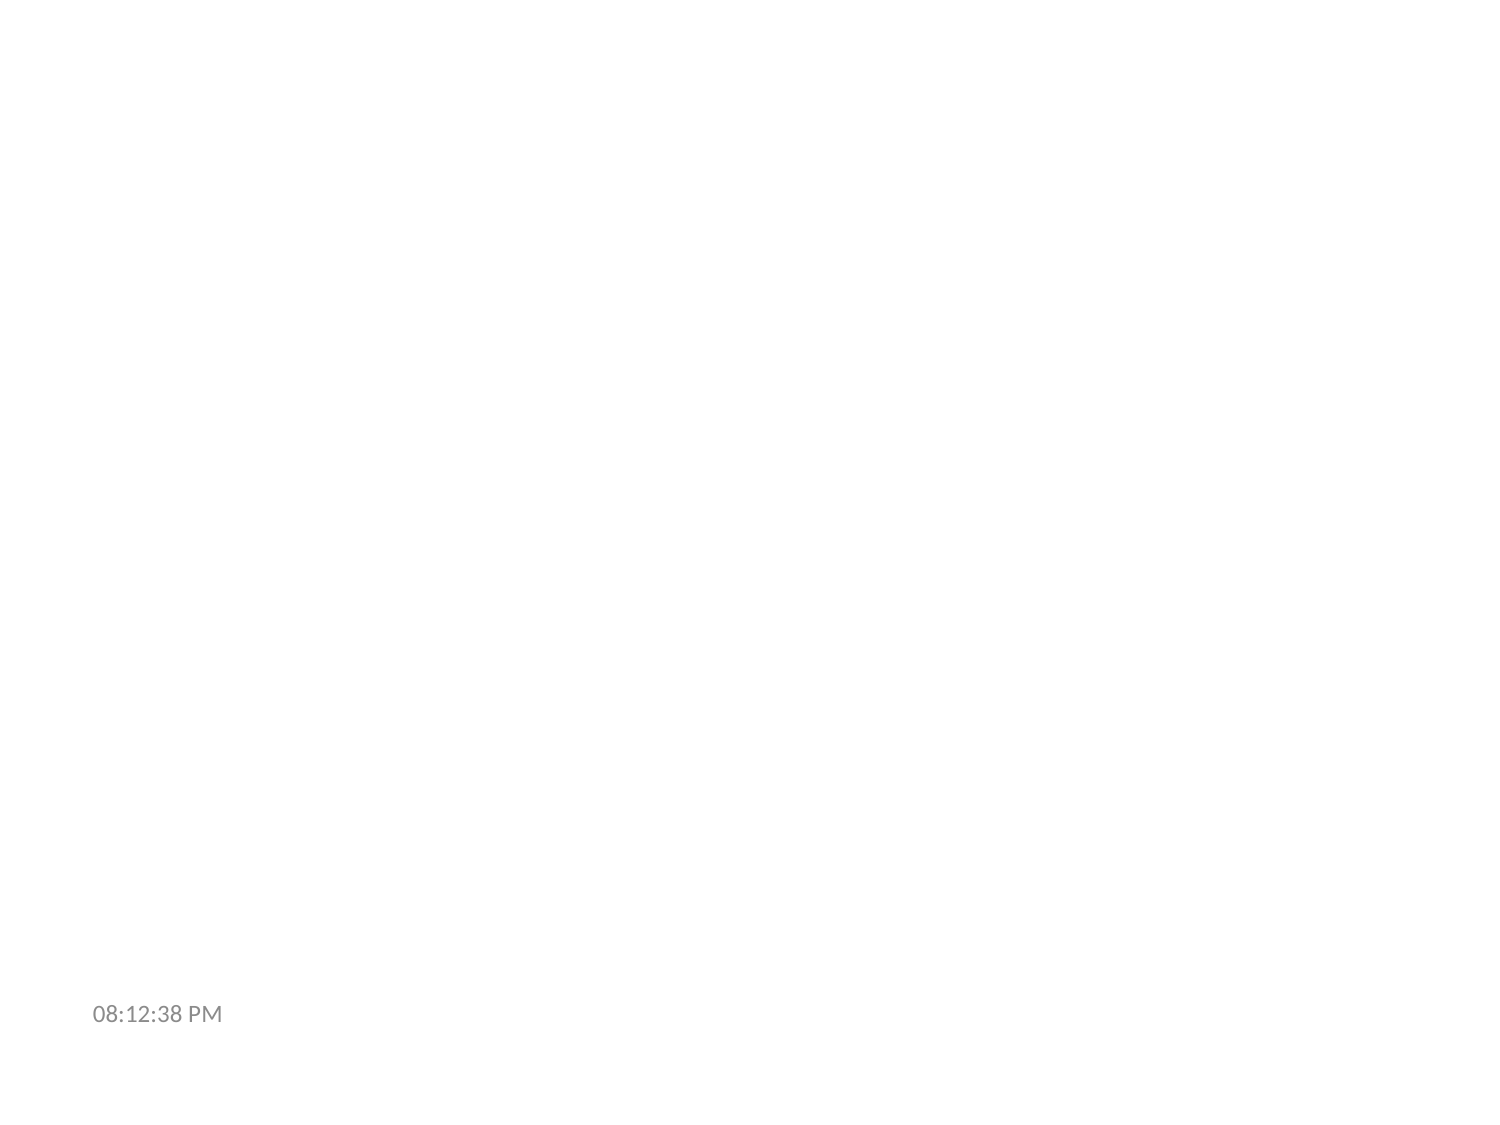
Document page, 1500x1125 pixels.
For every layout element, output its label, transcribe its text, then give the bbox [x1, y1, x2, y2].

text_box 3:35:09 PM [77, 982, 428, 1043]
